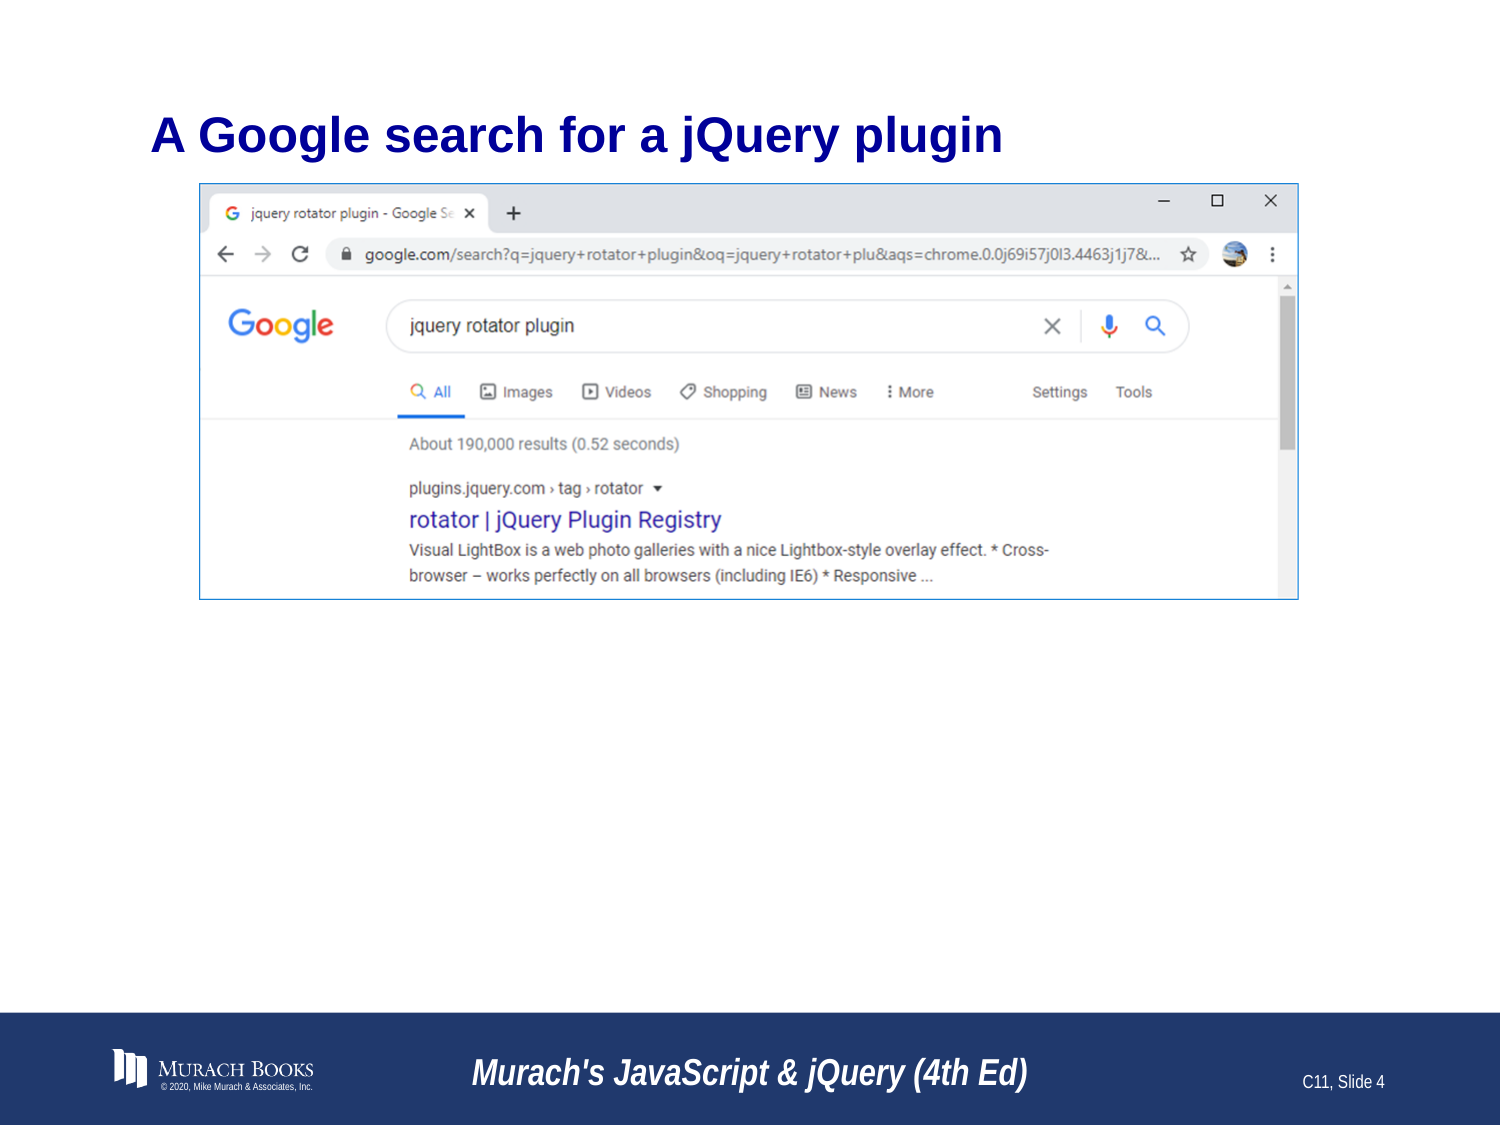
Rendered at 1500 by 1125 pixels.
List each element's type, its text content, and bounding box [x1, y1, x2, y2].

title A Google search for a jQuery plugin [150, 102, 1350, 164]
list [199, 183, 1301, 601]
footer © 2020, Mike Murach & Associates, Inc. [12, 1025, 463, 1100]
slide_number Murach's JavaScript & jQuery (4th Ed) [463, 1025, 1050, 1100]
slide_number C11, Slide 4 [1087, 1025, 1400, 1100]
